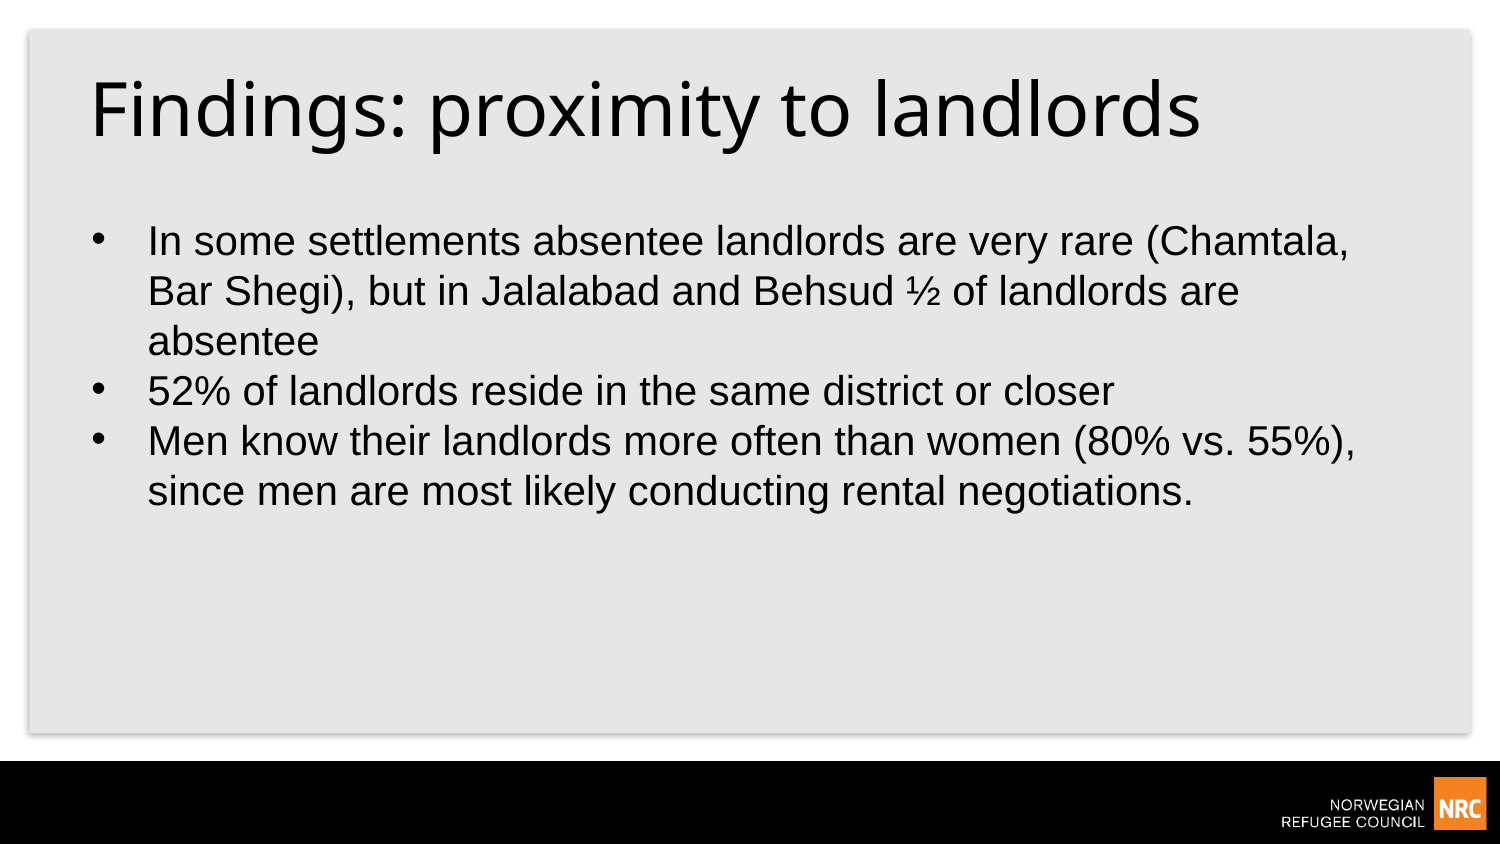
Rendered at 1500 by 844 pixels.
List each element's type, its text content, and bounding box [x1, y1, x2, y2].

title Findings: proximity to landlords [75, 54, 1425, 196]
subtitle In some settlements absentee landlords are very rare (Chamtala, Bar Shegi), but in Jalalabad and Behsud ½ of landlords are absentee 52% of landlords reside in the same district or closer Men know their landlords more often than women (80% vs. 55%), since men are most likely conducting rental negotiations. [76, 206, 1425, 689]
